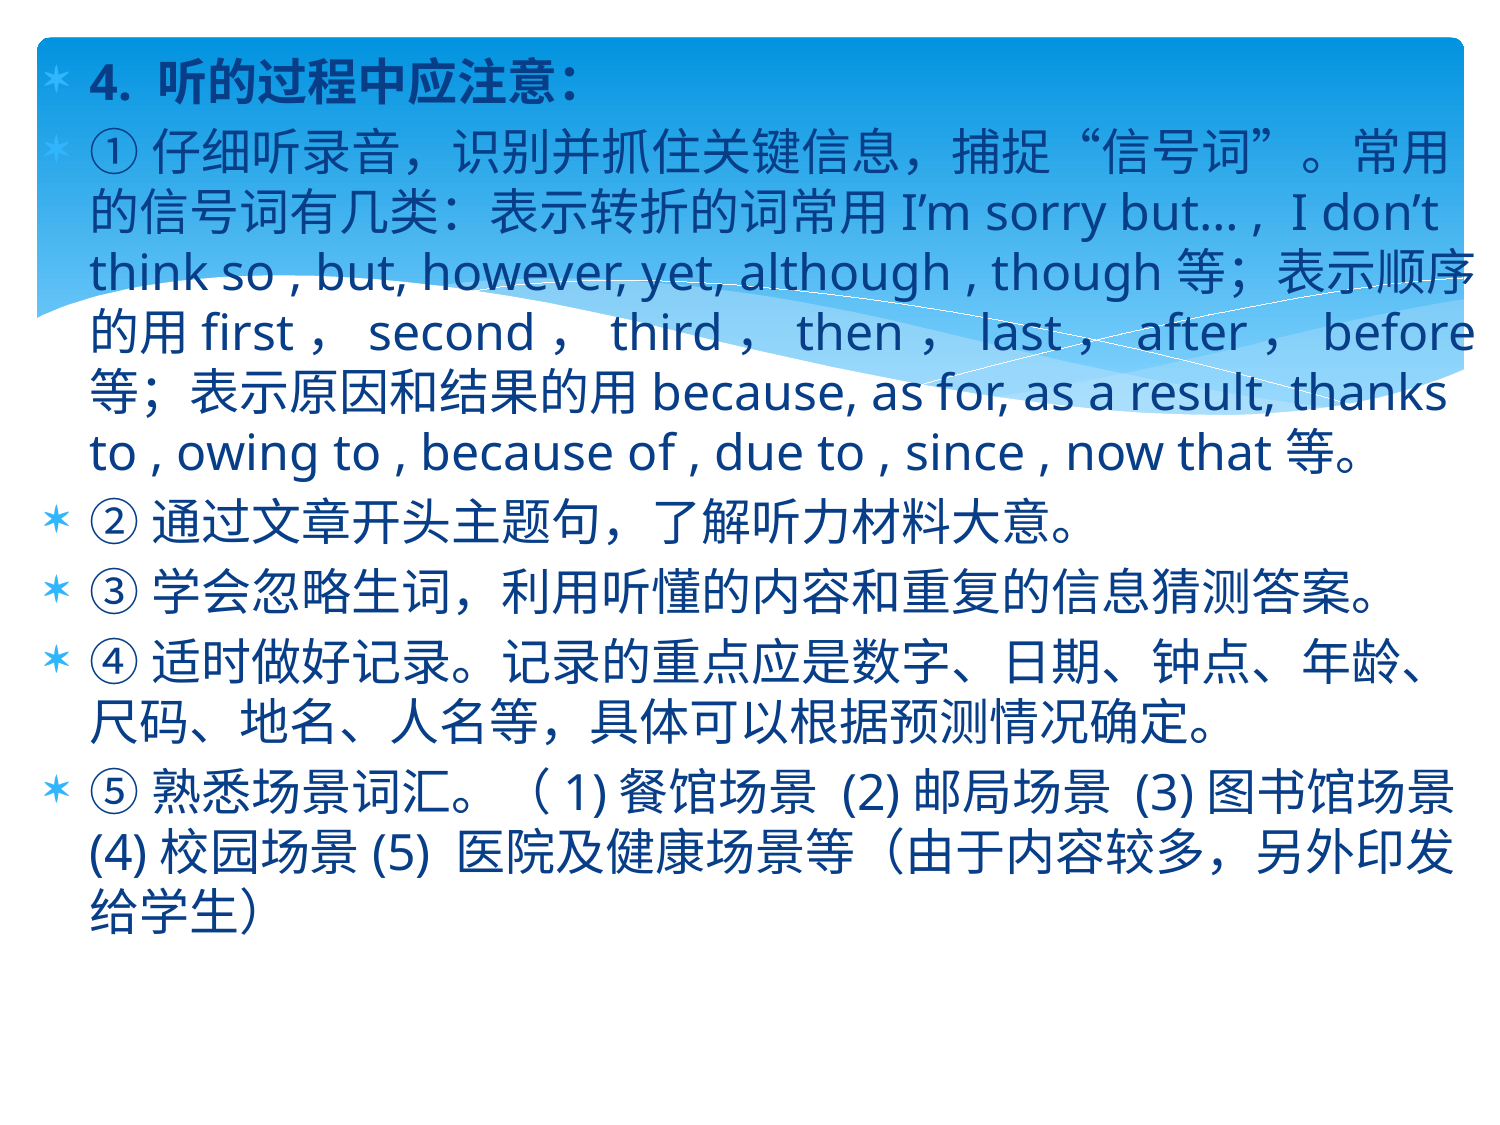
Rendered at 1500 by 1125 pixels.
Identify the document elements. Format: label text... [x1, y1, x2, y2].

list 4. 听的过程中应注意： ①仔细听录音，识别并抓住关键信息，捕捉“信号词”。常用的信号词有几类：表示转折的词常用I’m sorry but… , I don’t think so , but, however, yet, although , though等；表示顺序的用first，second，third，then，last，after，before等；表示原因和结果的用because, as for, as a result, thanks to , owing to , because of , due to , since , now that等。 ②通过文章开头主题句，了解听力材料大意。 ③学会忽略生词，利用听懂的内容和重复的信息猜测答案。 ④适时做好记录。记录的重点应是数字、日期、钟点、年龄、尺码、地名、人名等，具体可以根据预测情况确定。 ⑤熟悉场景词汇。（1)餐馆场景 (2)邮局场景 (3)图书馆场景(4)校园场景(5) 医院及健康场景等（由于内容较多，另外印发给学生） [29, 42, 1500, 1125]
